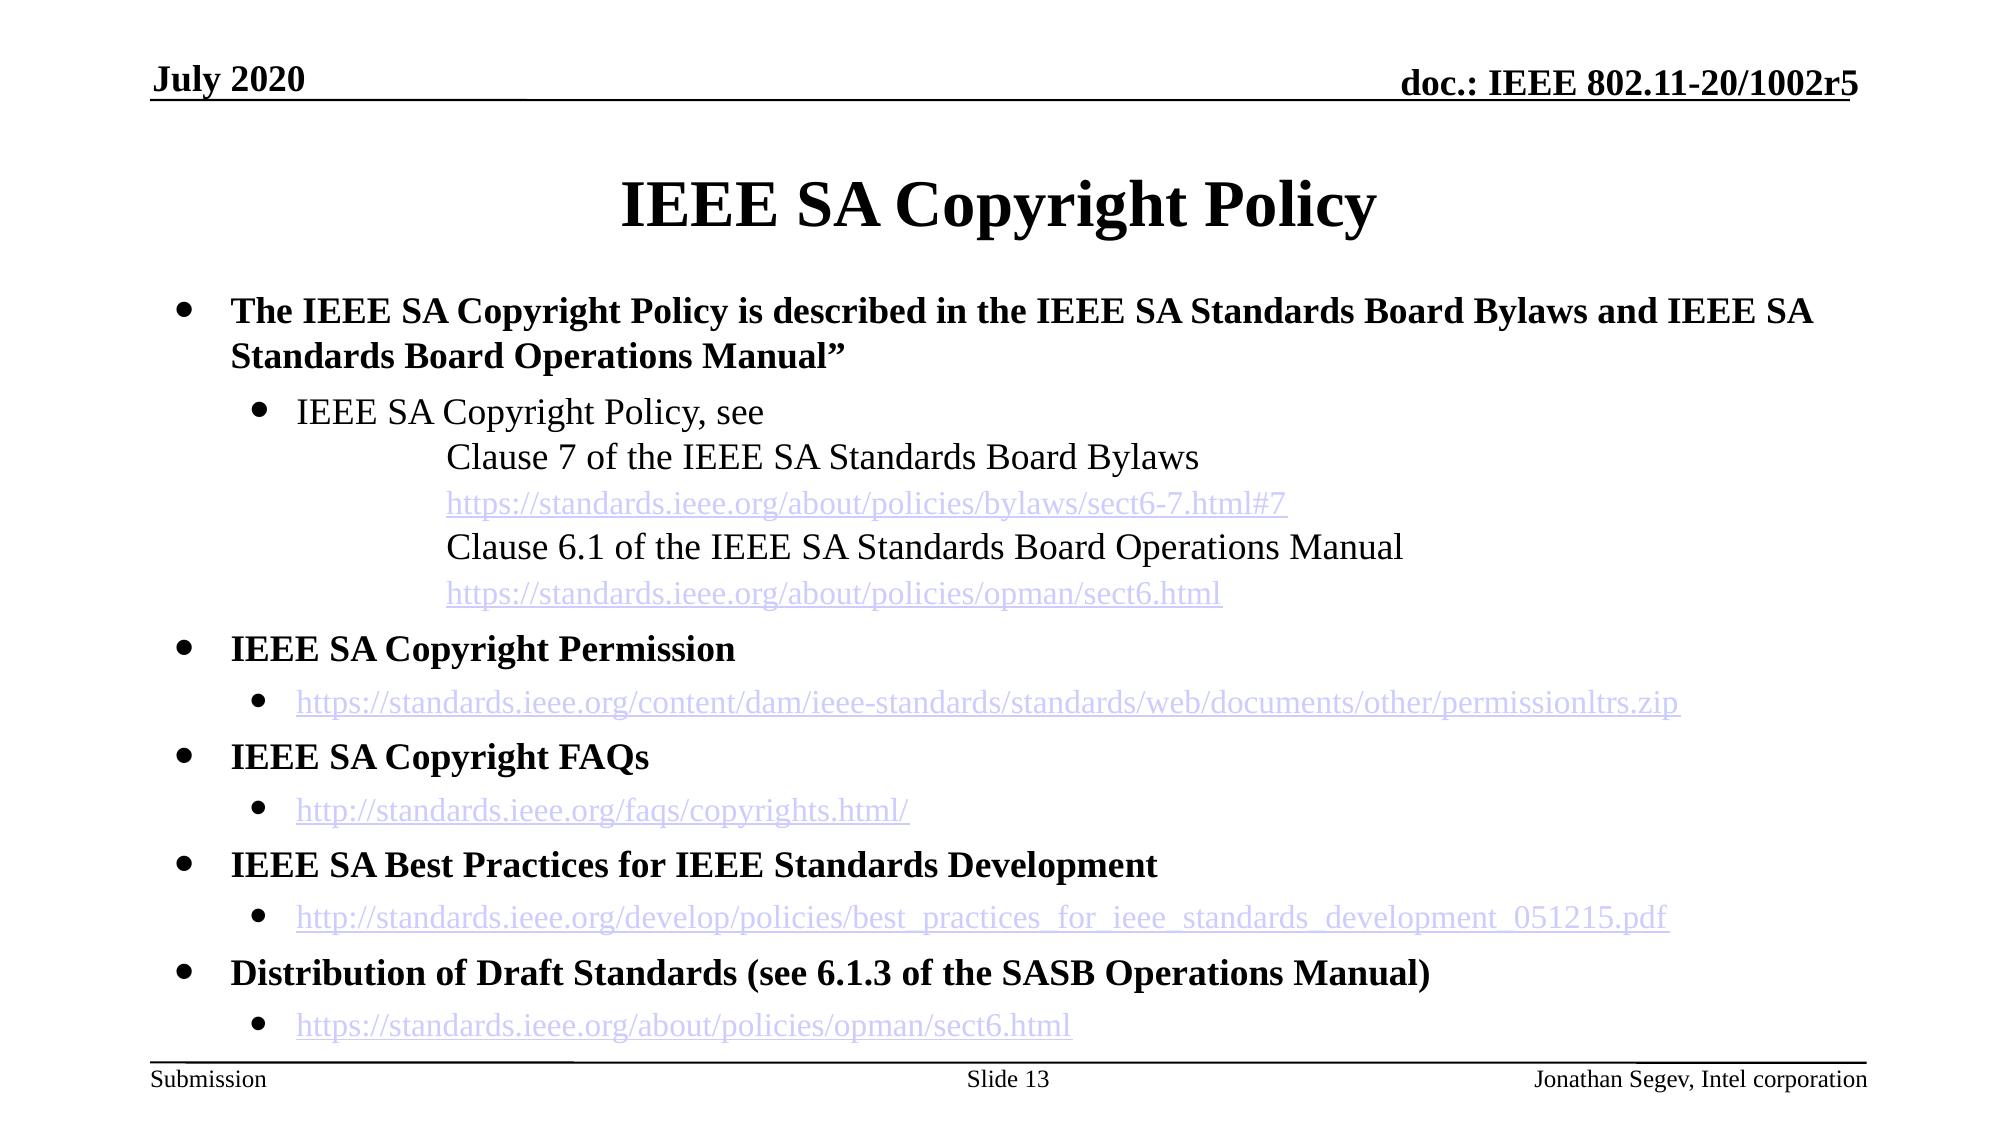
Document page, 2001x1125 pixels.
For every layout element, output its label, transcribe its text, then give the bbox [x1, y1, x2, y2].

footer Jonathan Segev, Intel corporation [1171, 1061, 1869, 1093]
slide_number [152, 54, 563, 100]
slide_number Slide 13 [950, 1061, 1067, 1123]
title IEEE SA Copyright Policy [149, 112, 1850, 278]
list The IEEE SA Copyright Policy is described in the IEEE SA Standards Board Bylaws and IEEE SA Standards Board Operations Manual” IEEE SA Copyright Policy, see Clause 7 of the IEEE SA Standards Board Bylaws https://standards.ieee.org/about/policies/bylaws/sect6-7.html#7 Clause 6.1 of the IEEE SA Standards Board Operations Manual https://standards.ieee.org/about/policies/opman/sect6.html IEEE SA Copyright Permission https://standards.ieee.org/content/dam/ieee-standards/standards/web/documents/other/permissionltrs.zip IEEE SA Copyright FAQs http://standards.ieee.org/faqs/copyrights.html/ IEEE SA Best Practices for IEEE Standards Development http://standards.ieee.org/develop/policies/best_practices_for_ieee_standards_development_051215.pdf Distribution of Draft Standards (see 6.1.3 of the SASB Operations Manual) https://standards.ieee.org/about/policies/opman/sect6.html [149, 278, 1850, 1000]
